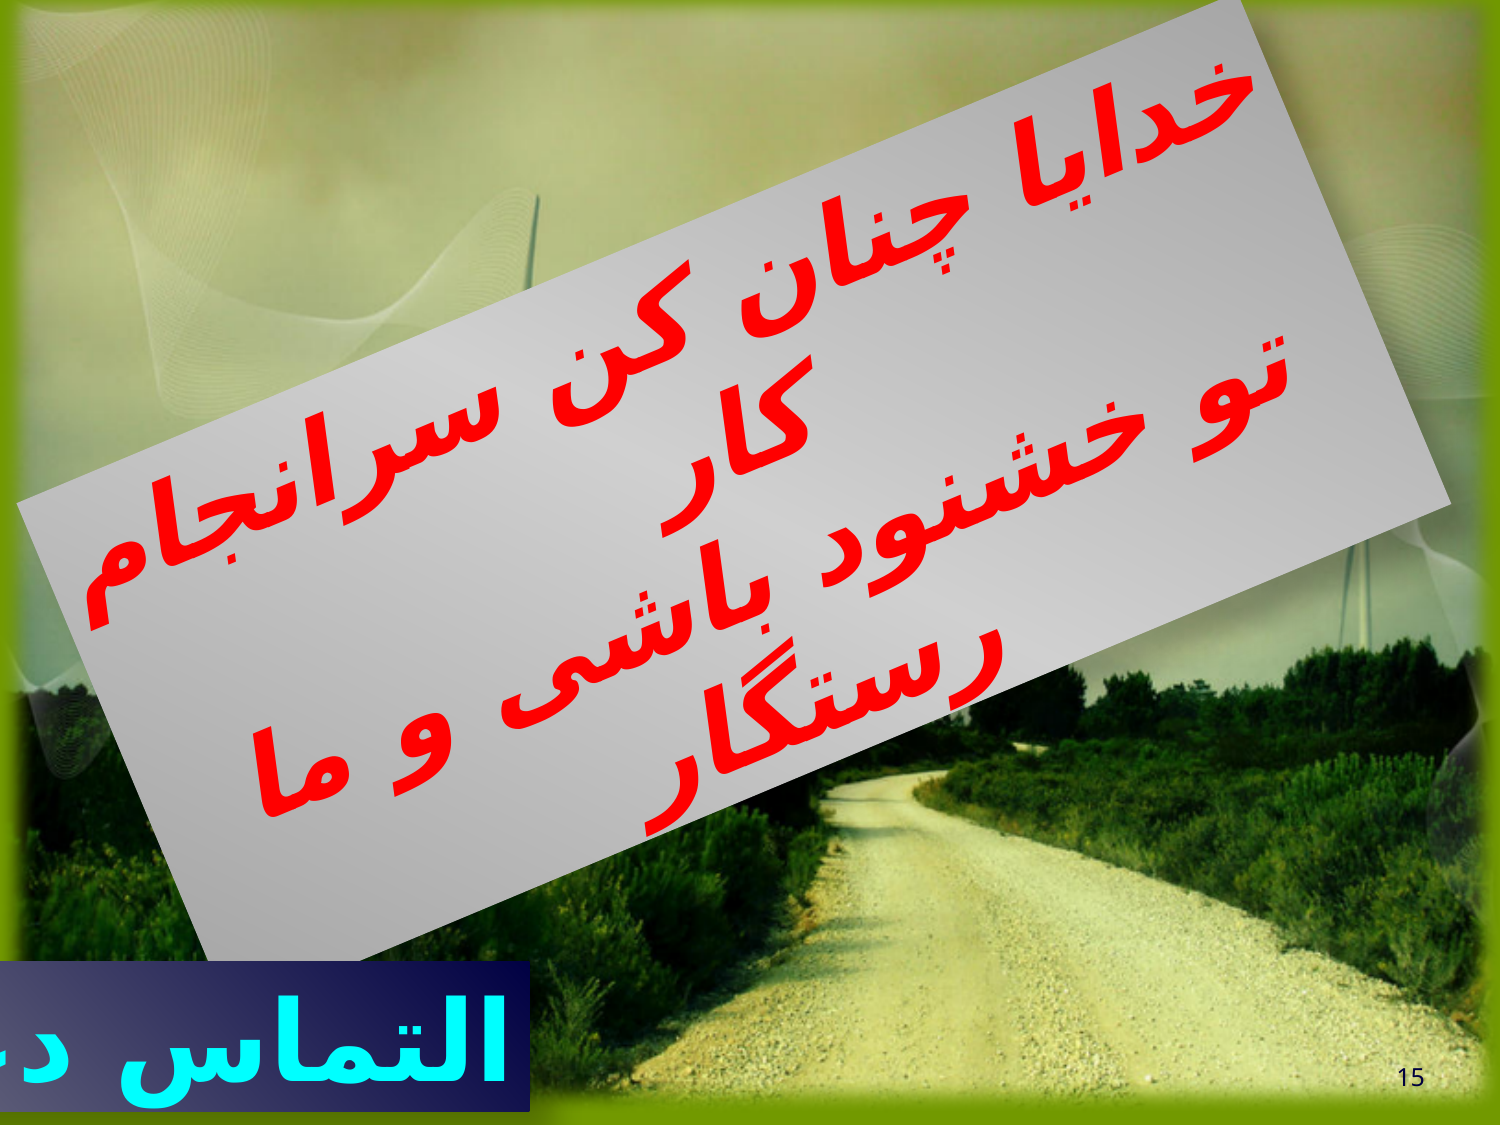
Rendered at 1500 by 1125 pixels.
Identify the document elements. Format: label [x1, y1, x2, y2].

list [0, 0, 1500, 1113]
